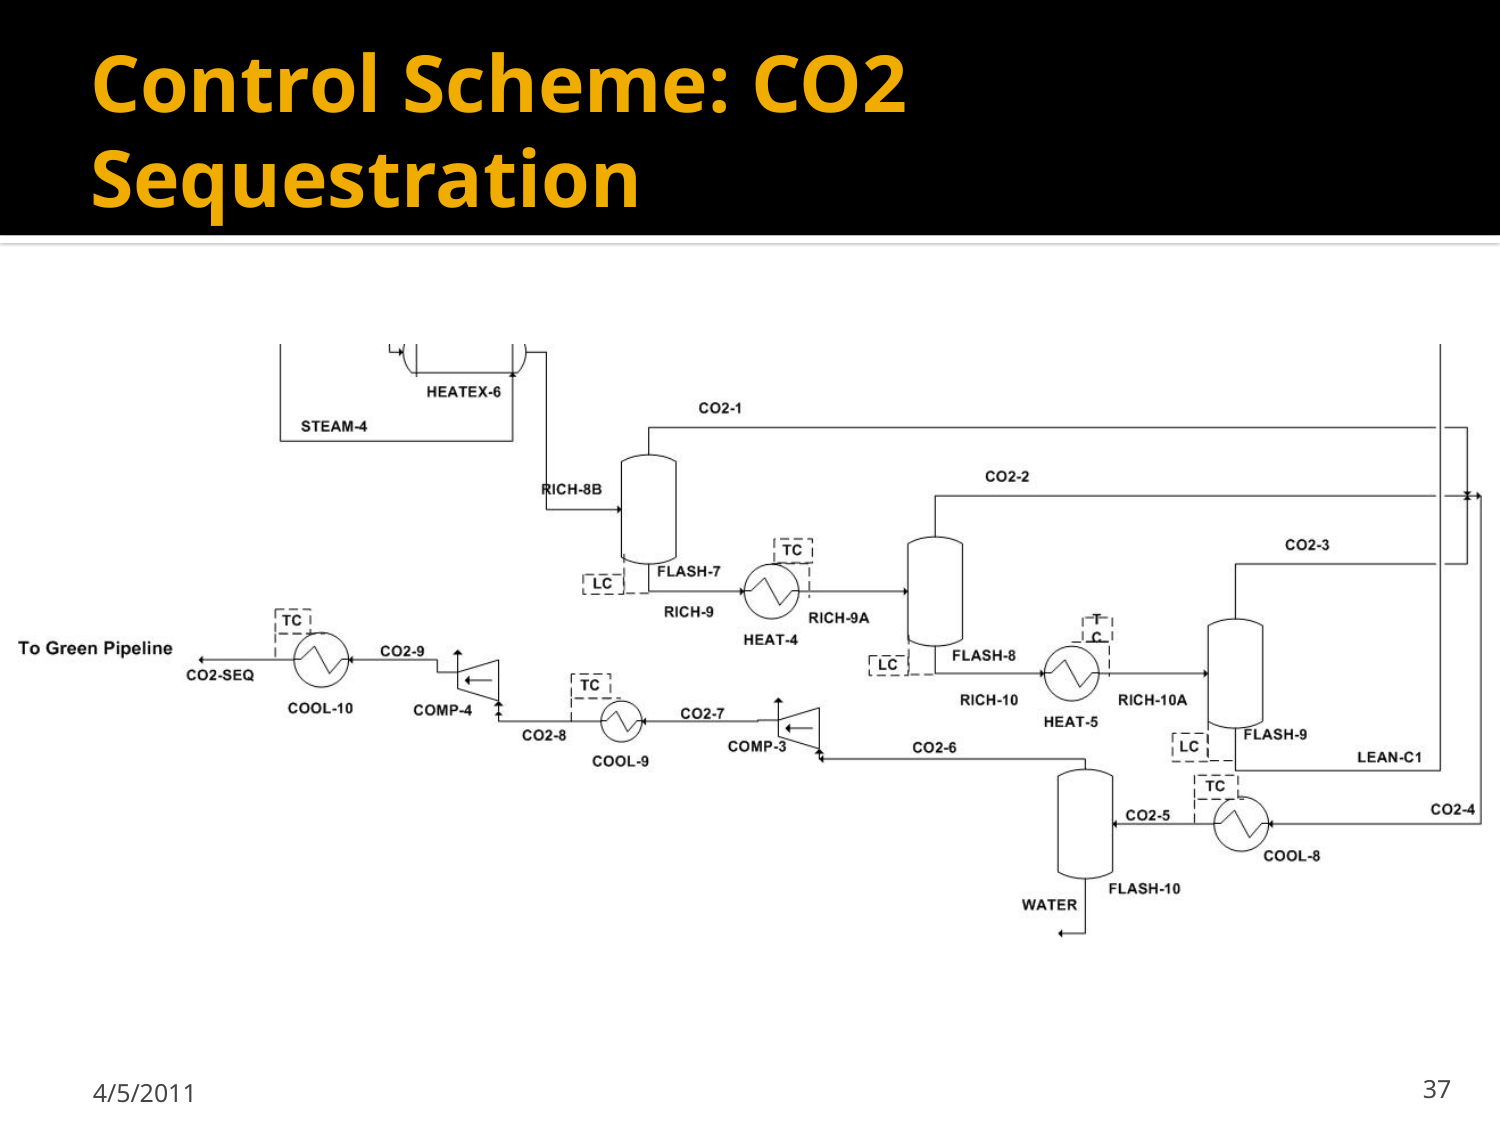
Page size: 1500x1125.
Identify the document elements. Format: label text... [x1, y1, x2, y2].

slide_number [75, 1062, 425, 1108]
title Control Scheme: CO2 Sequestration [75, 25, 1425, 231]
slide_number 37 [1345, 1062, 1467, 1108]
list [0, 344, 1500, 938]
